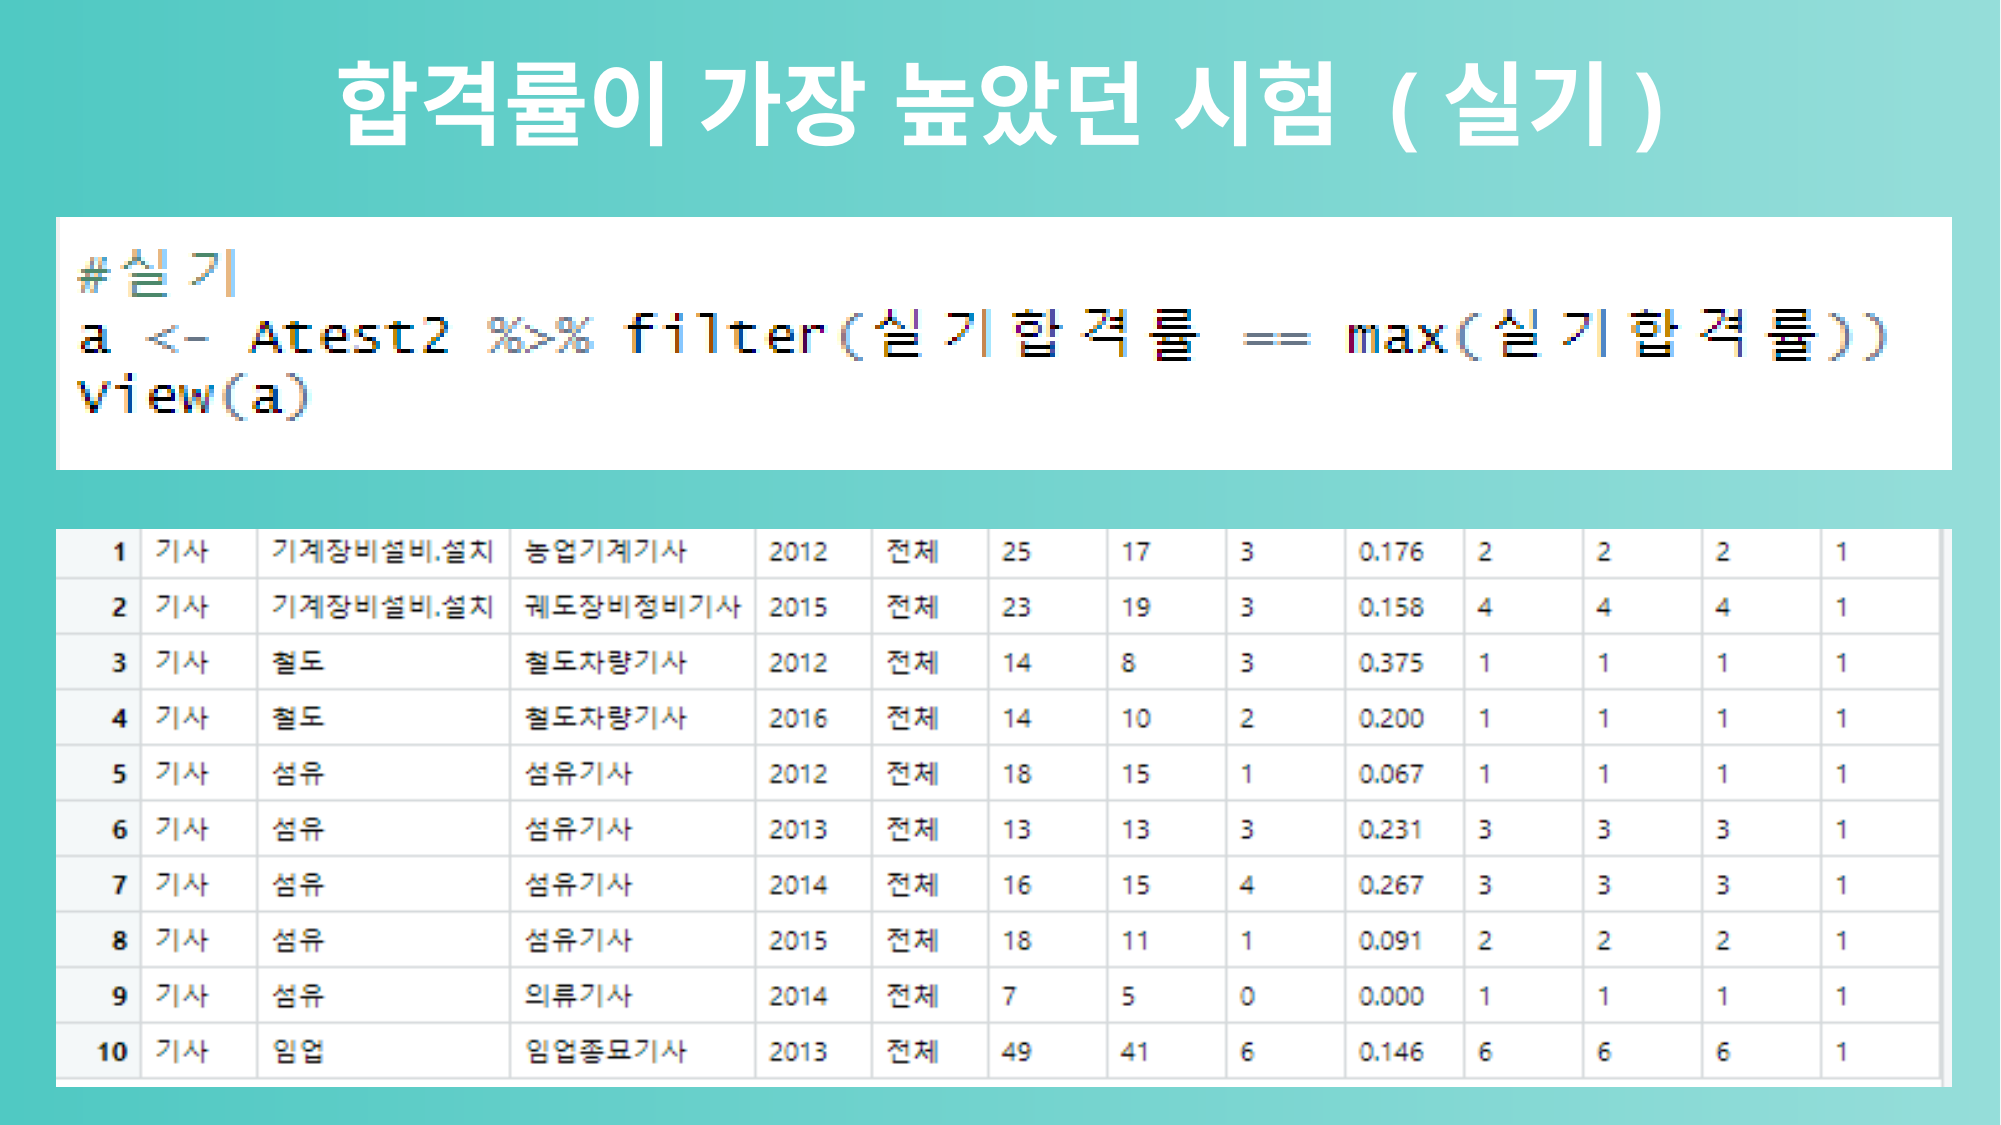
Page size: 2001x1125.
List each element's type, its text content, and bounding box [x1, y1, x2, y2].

picture [0, 0, 2001, 1125]
text_box 합격률이 가장 높았던 시험 (실기) [0, 0, 2000, 218]
